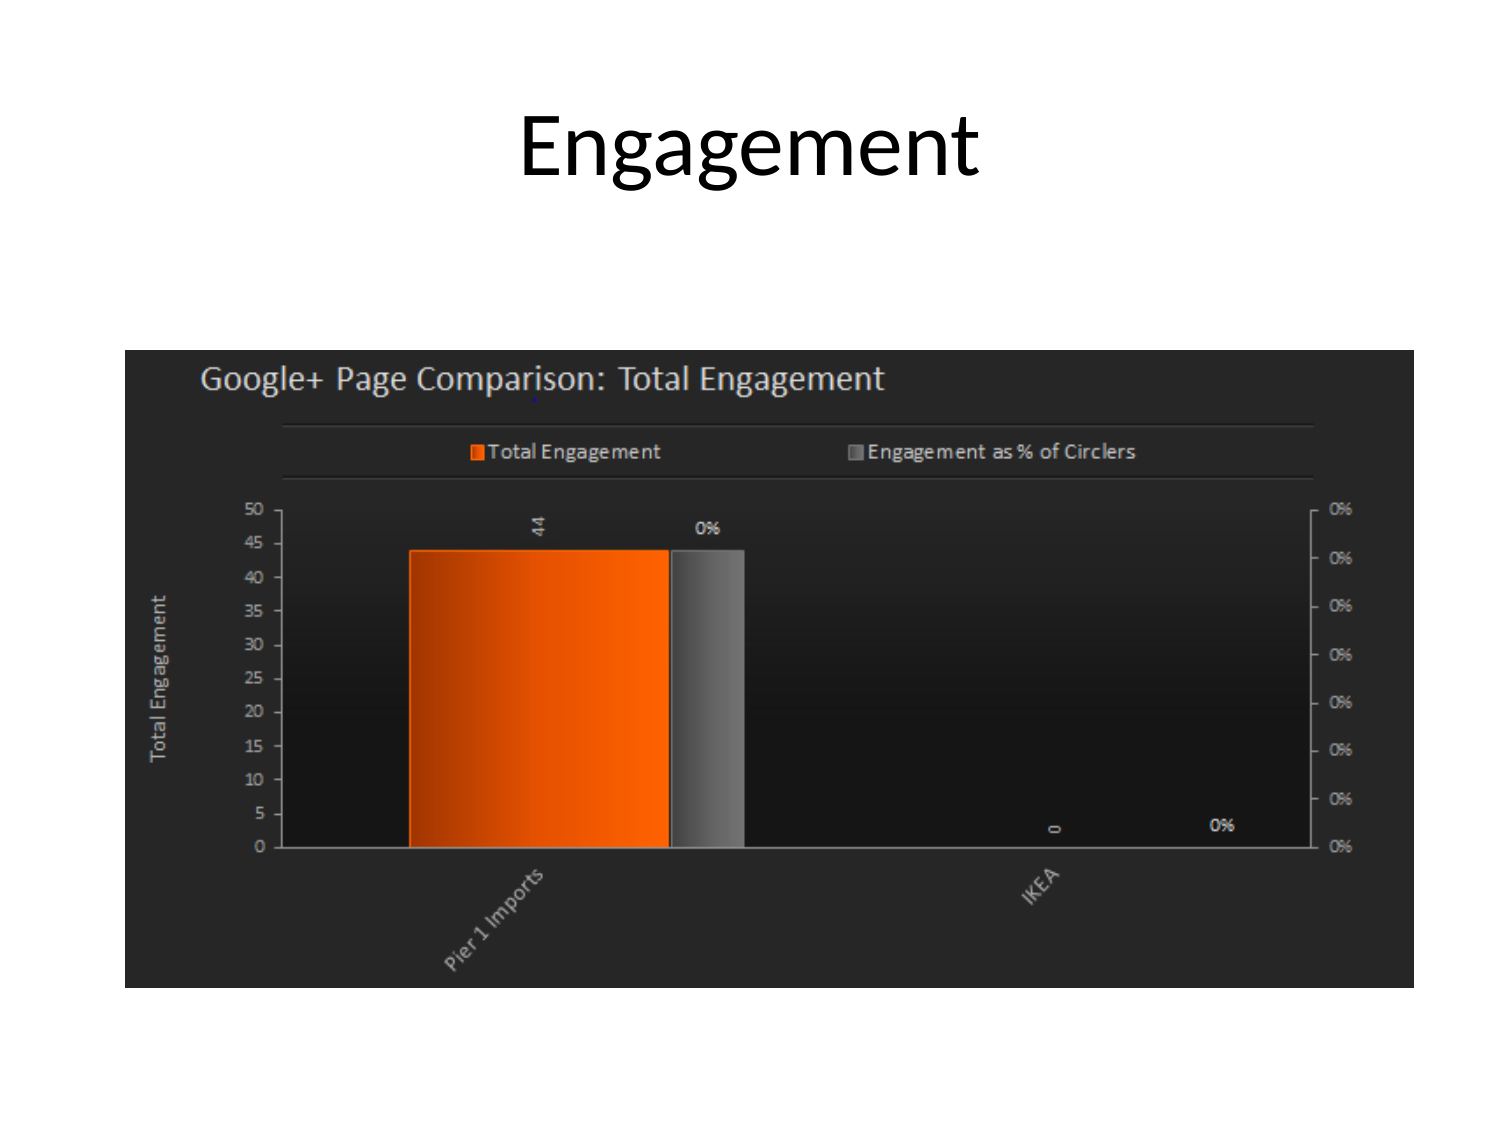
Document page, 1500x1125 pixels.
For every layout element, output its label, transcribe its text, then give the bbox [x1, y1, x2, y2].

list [124, 349, 1415, 988]
title Engagement [75, 45, 1425, 233]
